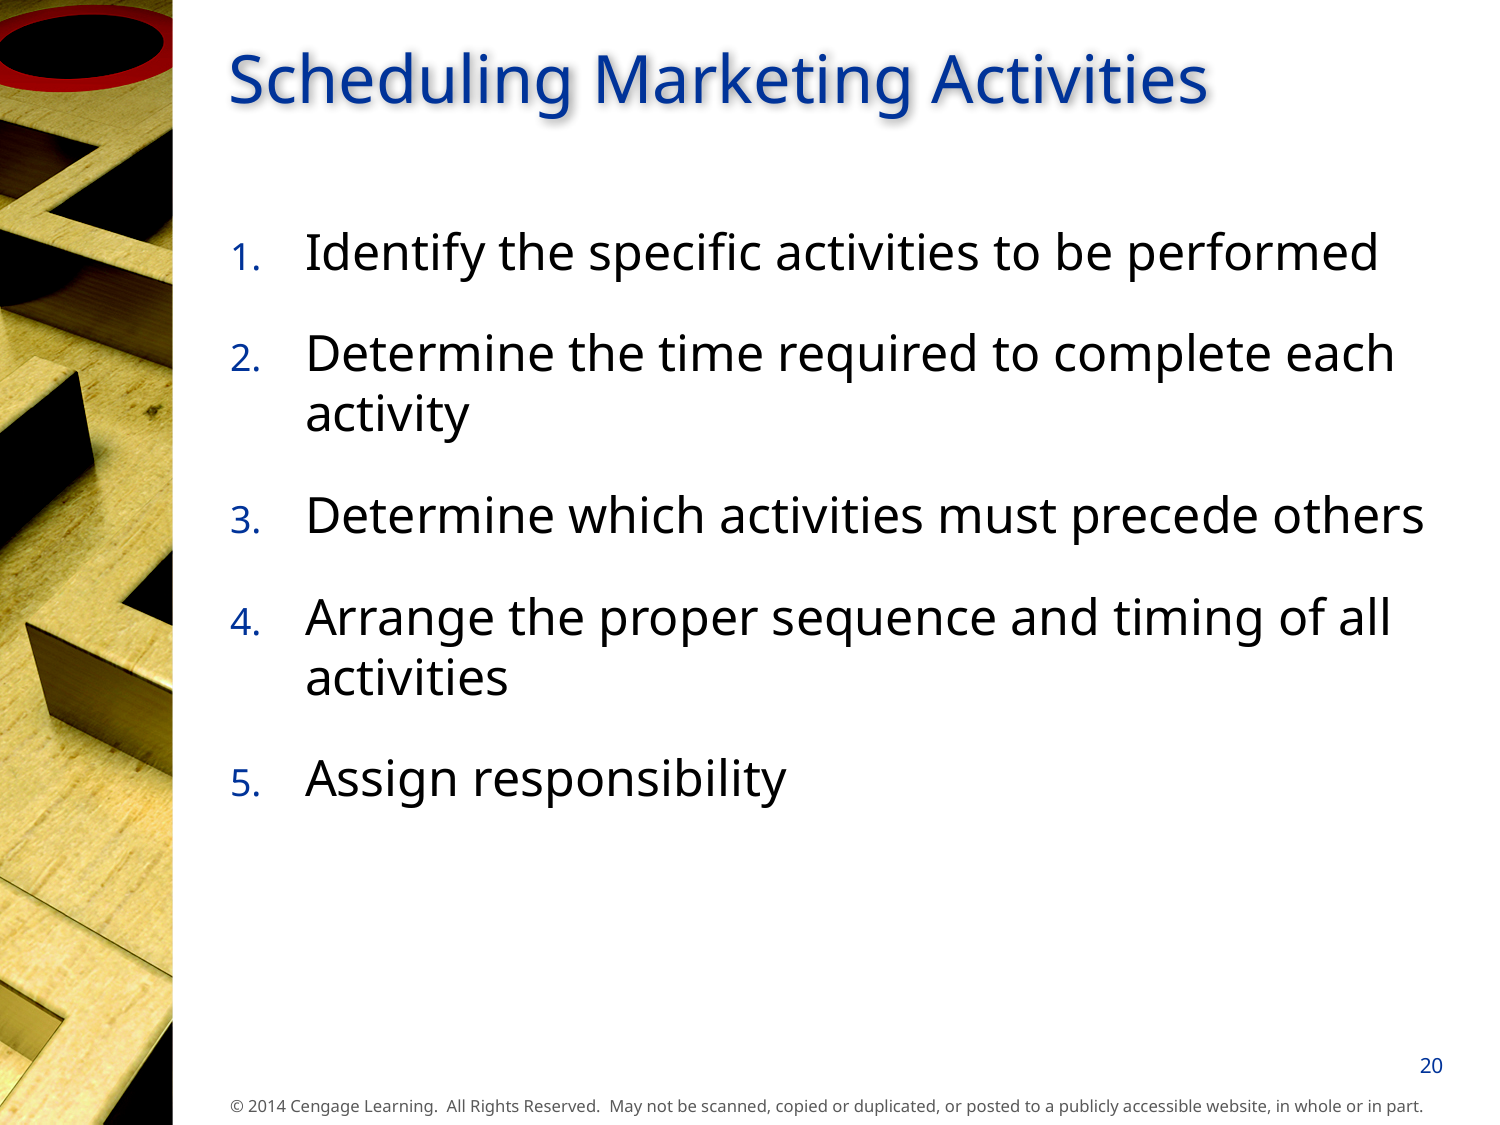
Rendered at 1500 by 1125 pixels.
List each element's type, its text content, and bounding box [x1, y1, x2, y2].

list Identify the specific activities to be performed Determine the time required to complete each activity Determine which activities must precede others Arrange the proper sequence and timing of all activities Assign responsibility [215, 212, 1478, 981]
picture [0, 0, 173, 1125]
slide_number 20 [1386, 1037, 1478, 1097]
title Scheduling Marketing Activities [213, 29, 1454, 213]
